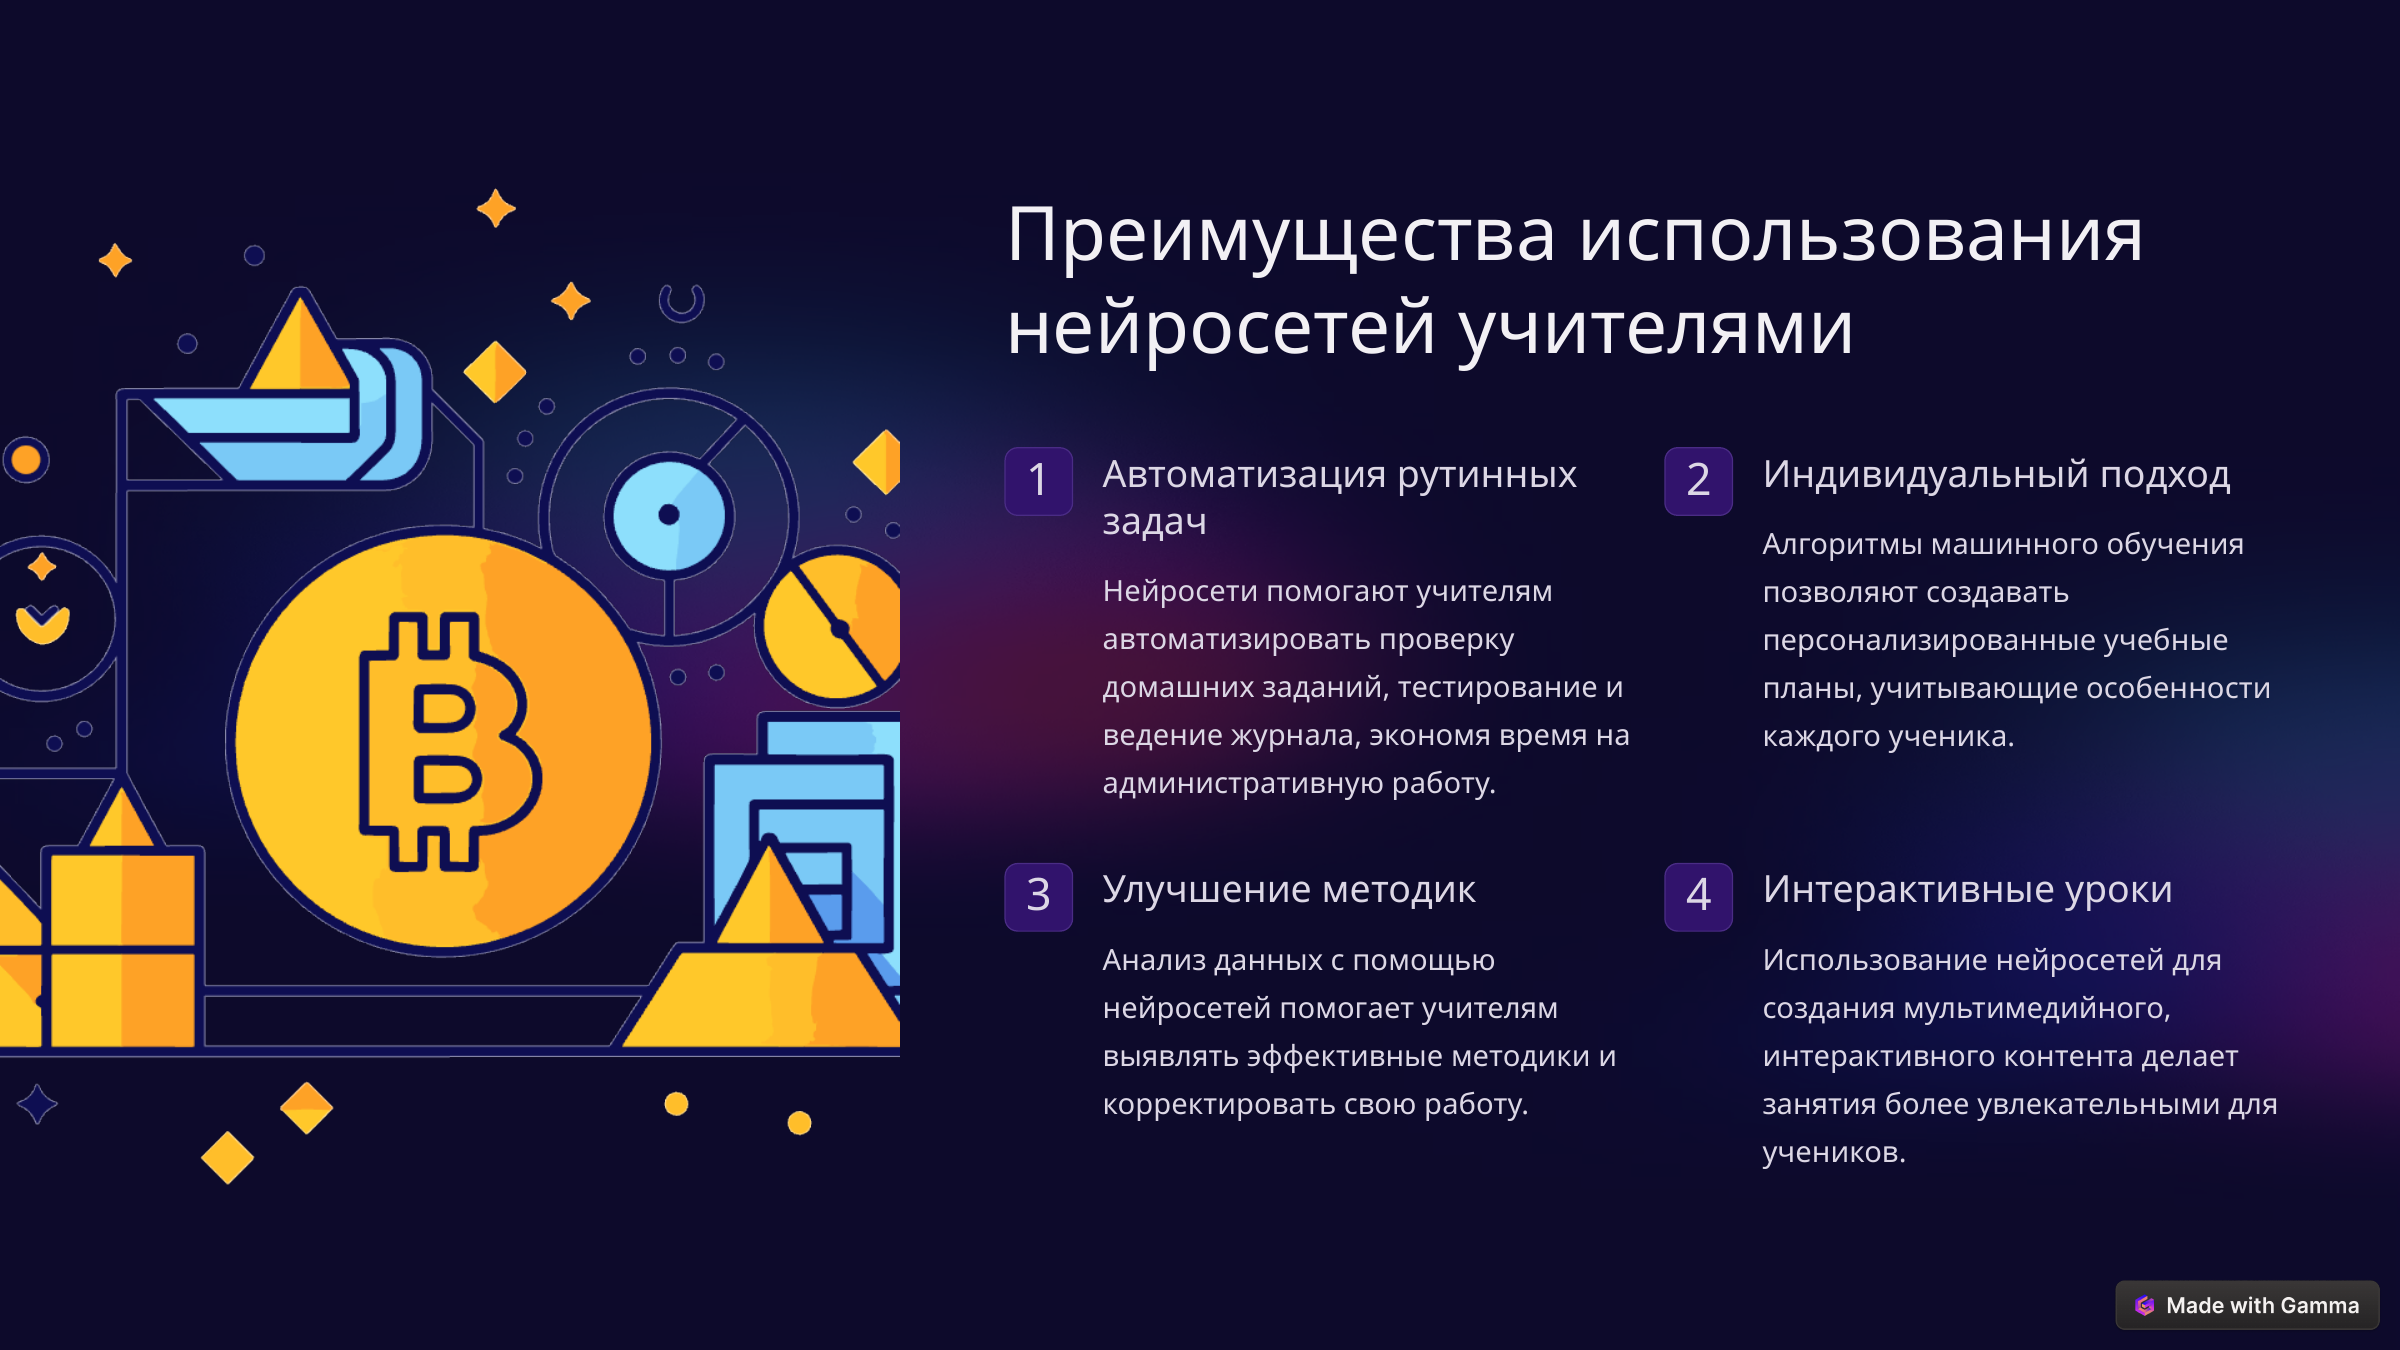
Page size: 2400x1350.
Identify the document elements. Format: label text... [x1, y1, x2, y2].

text_box Преимущества использования нейросетей учителями [1005, 181, 2295, 369]
text_box 4 [1683, 874, 1714, 920]
text_box Анализ данных с помощью нейросетей помогает учителям выявлять эффективные методики и корректировать свою работу. [1102, 928, 1635, 1121]
text_box Нейросети помогают учителям автоматизировать проверку домашних заданий, тестирование и ведение журнала, экономя время на административную работу. [1102, 559, 1635, 800]
text_box Улучшение методик [1102, 863, 1501, 911]
text_box Использование нейросетей для создания мультимедийного, интерактивного контента делает занятия более увлекательными для учеников. [1762, 928, 2295, 1169]
text_box [1664, 863, 1733, 932]
picture [0, 0, 900, 1350]
text_box Индивидуальный подход [1762, 447, 2261, 495]
text_box Автоматизация рутинных задач [1102, 447, 1635, 542]
text_box [1664, 447, 1733, 516]
text_box 2 [1686, 459, 1712, 505]
text_box [1005, 863, 1073, 932]
text_box [1005, 447, 1073, 516]
text_box 1 [1030, 459, 1047, 505]
picture [2106, 1271, 2389, 1339]
text_box Интерактивные уроки [1762, 863, 2200, 911]
text_box 3 [1026, 874, 1052, 920]
text_box Алгоритмы машинного обучения позволяют создавать персонализированные учебные планы, учитывающие особенности каждого ученика. [1762, 512, 2295, 753]
